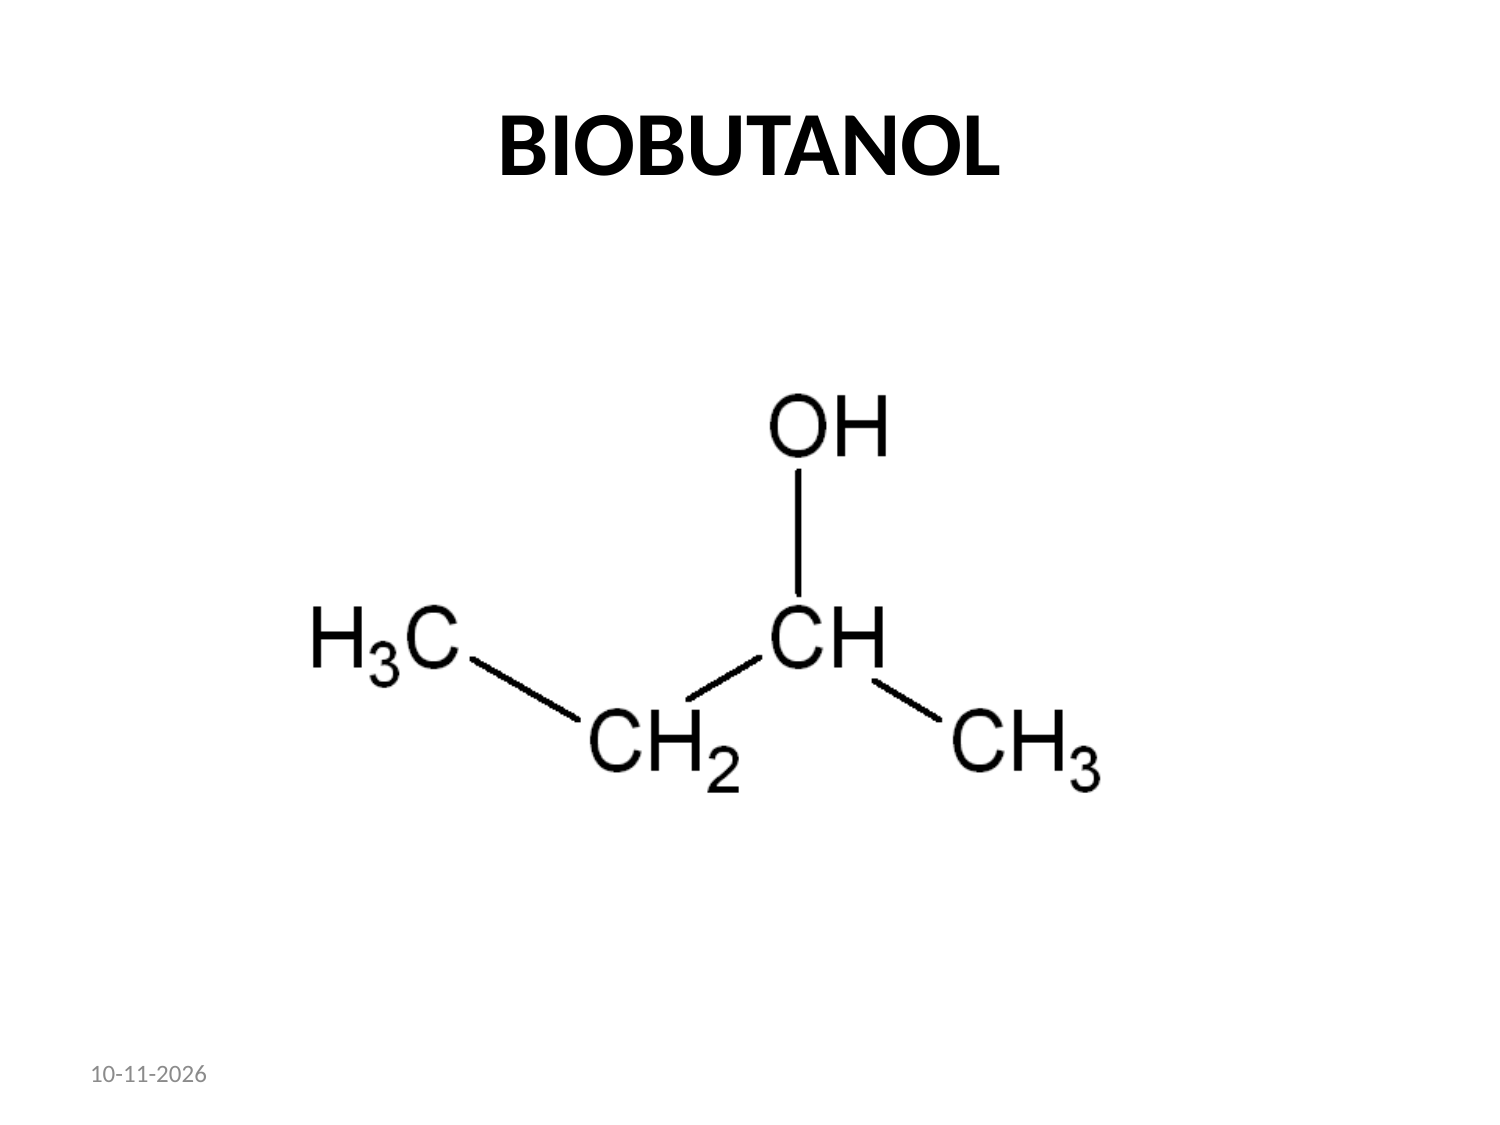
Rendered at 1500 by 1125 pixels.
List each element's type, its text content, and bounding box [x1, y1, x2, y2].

title BIOBUTANOL [75, 45, 1425, 233]
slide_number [75, 1042, 425, 1103]
picture [265, 361, 1152, 830]
